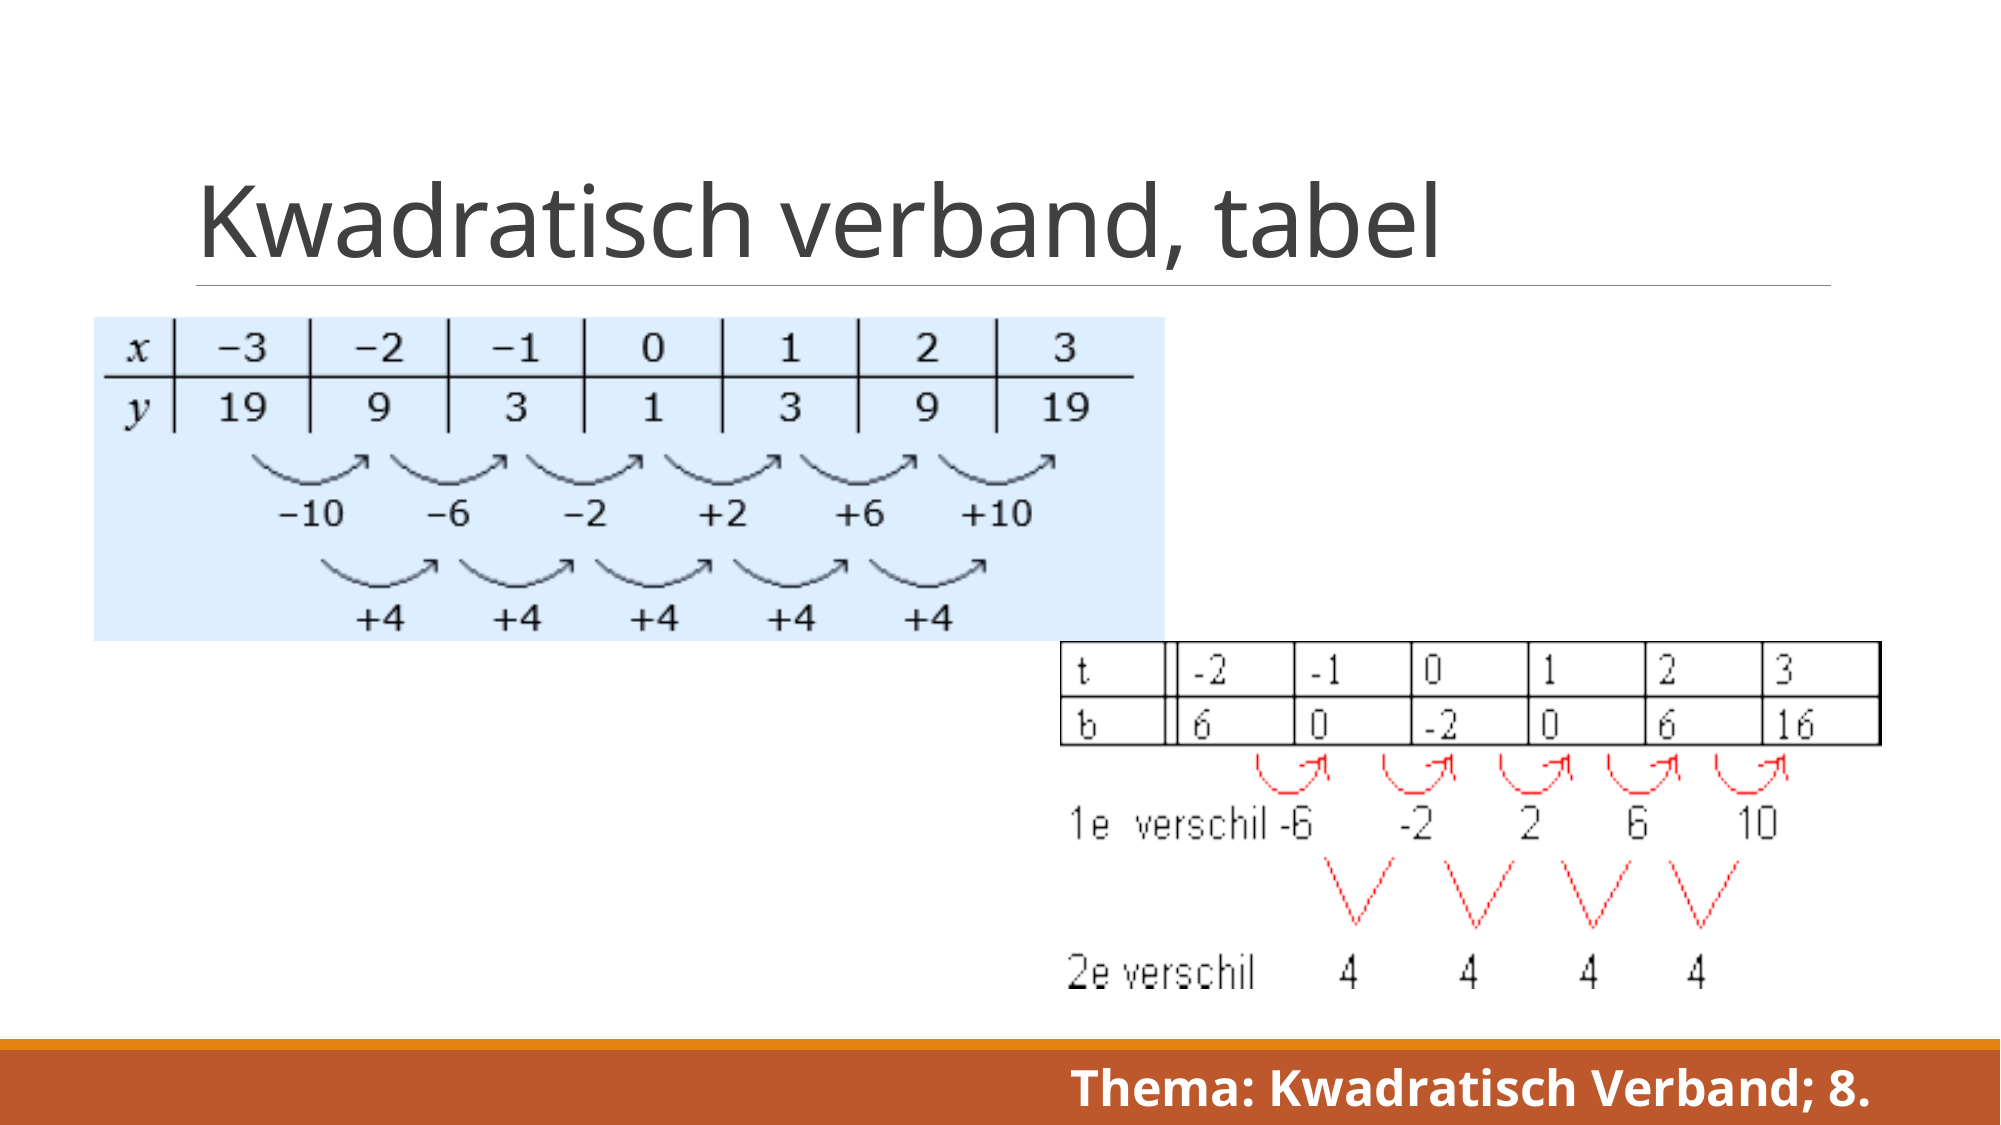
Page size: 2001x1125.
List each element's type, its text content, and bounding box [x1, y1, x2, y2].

text_box Thema: Kwadratisch Verband; 8. Formule/grafiek [957, 1049, 1985, 1125]
picture [93, 316, 1883, 990]
title Kwadratisch verband, tabel [180, 47, 1830, 285]
